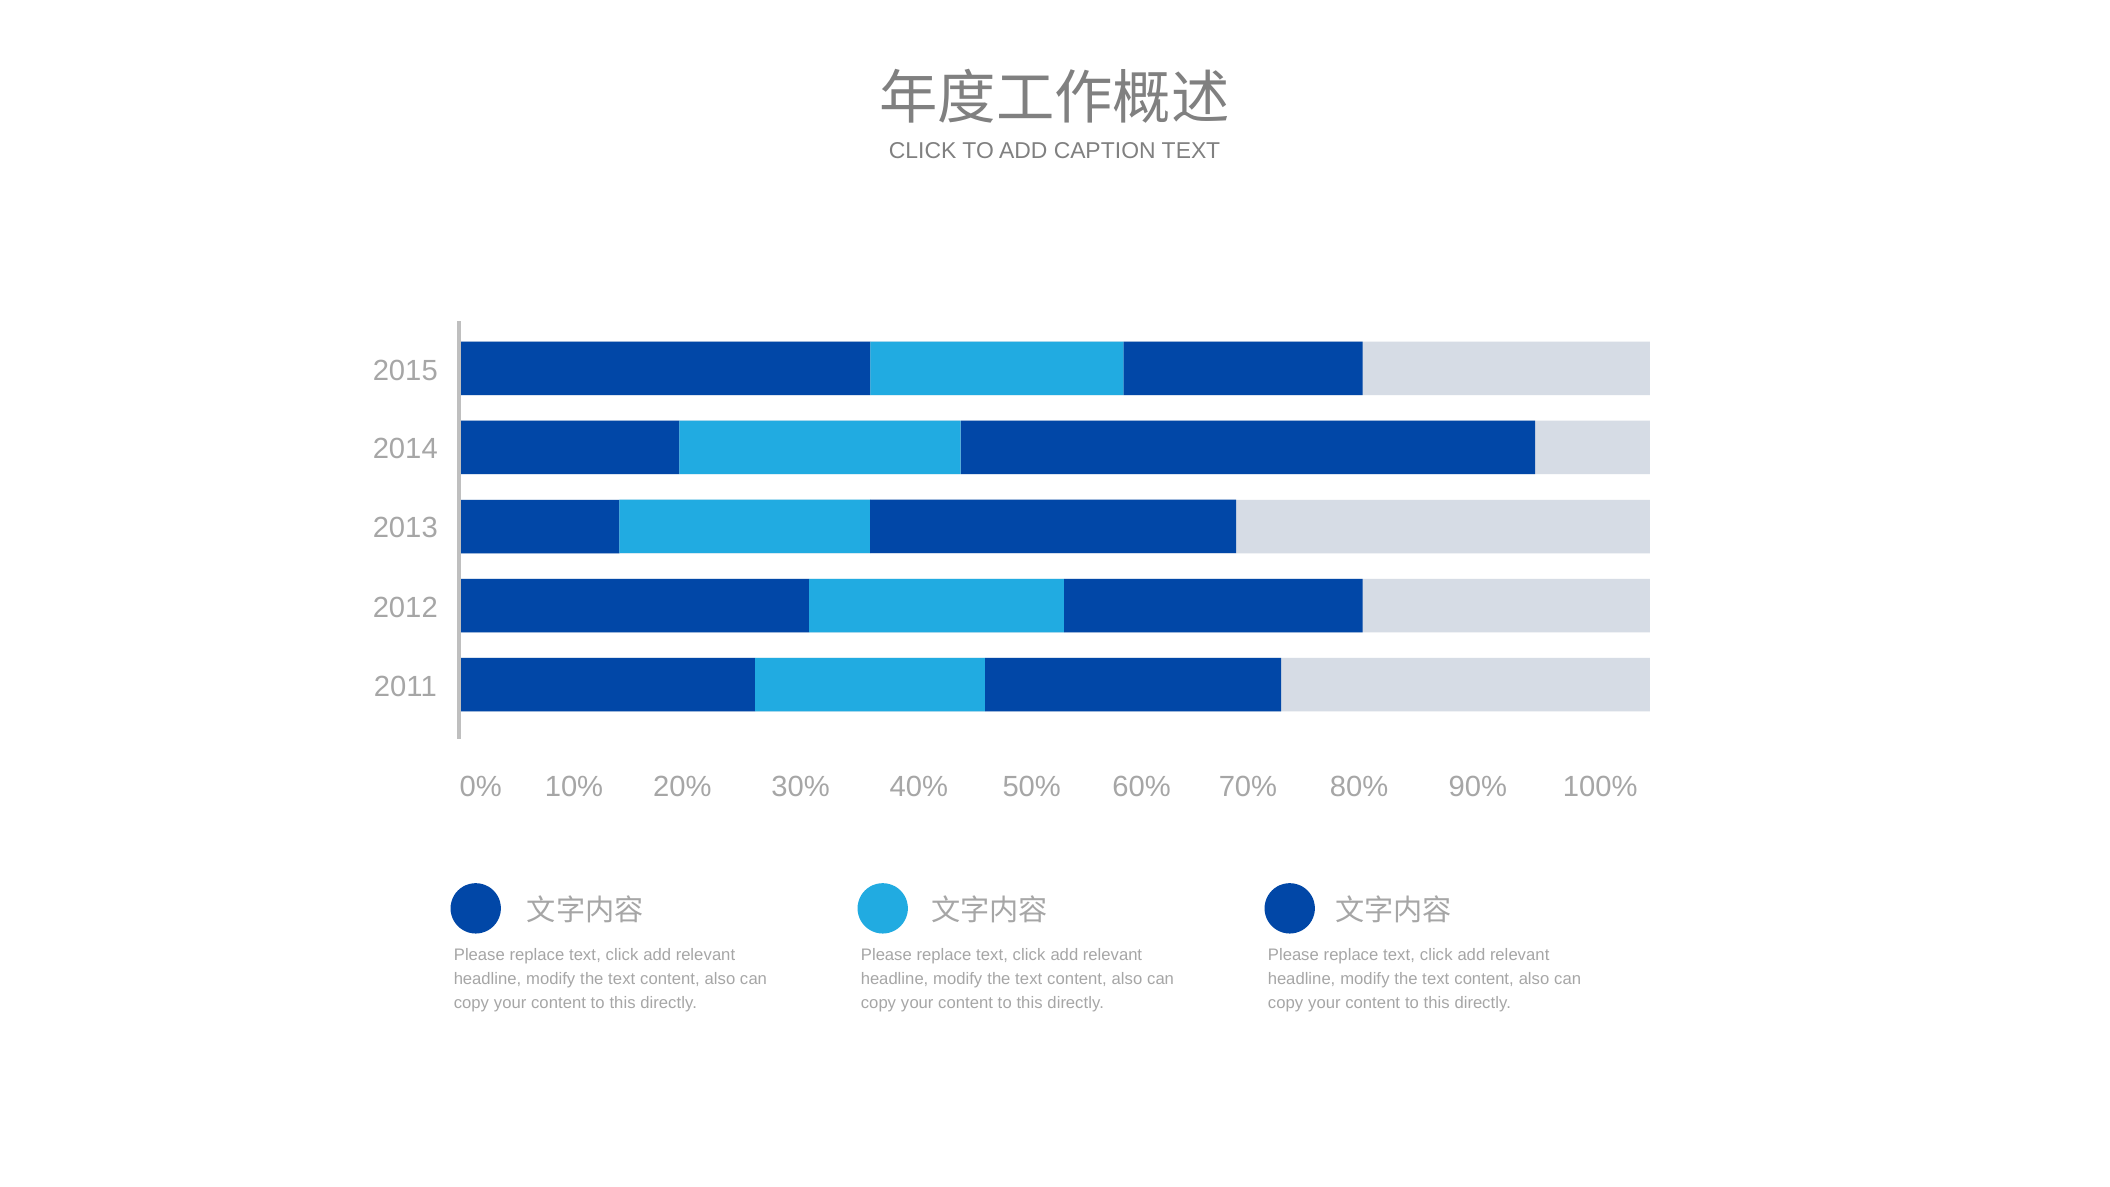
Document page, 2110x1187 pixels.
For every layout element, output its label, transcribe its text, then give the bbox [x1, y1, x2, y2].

text_box CLICK TO ADD CAPTION TEXT [865, 135, 1245, 163]
text_box Please replace text, click add relevant headline, modify the text content, also can copy your content to this directly. [846, 932, 1215, 1020]
text_box 文字内容 [1320, 876, 1468, 932]
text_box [357, 321, 1654, 807]
text_box [449, 882, 502, 932]
text_box [856, 882, 909, 932]
text_box Please replace text, click add relevant headline, modify the text content, also can copy your content to this directly. [439, 932, 808, 1020]
text_box 年度工作概述 [865, 60, 1245, 131]
text_box [1263, 882, 1316, 932]
text_box 文字内容 [512, 876, 659, 932]
text_box Please replace text, click add relevant headline, modify the text content, also can copy your content to this directly. [1253, 932, 1622, 1020]
text_box 文字内容 [916, 876, 1063, 932]
